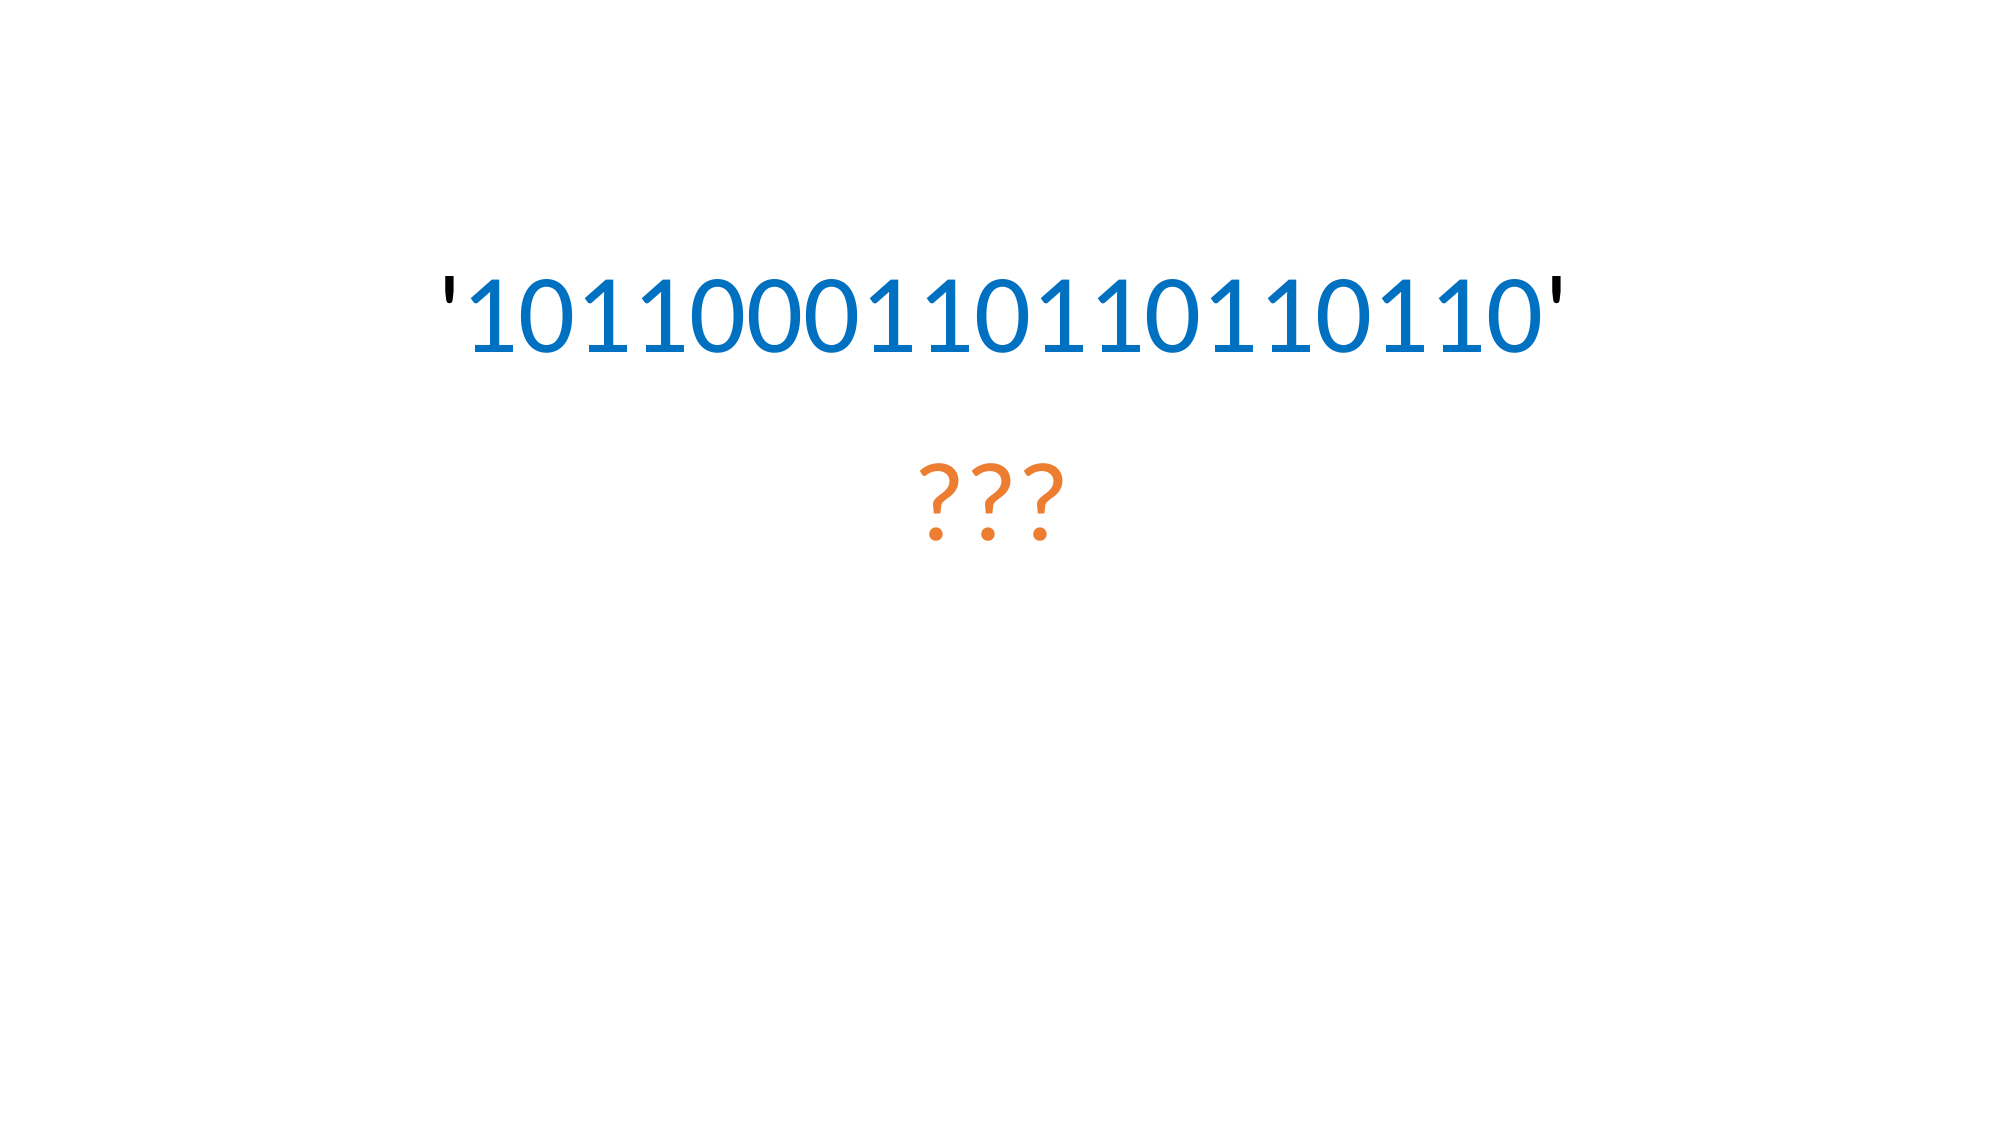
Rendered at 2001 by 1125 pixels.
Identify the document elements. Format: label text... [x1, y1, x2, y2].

text_box '1011000110110110110' [422, 232, 1745, 383]
text_box ??? [898, 420, 1102, 571]
